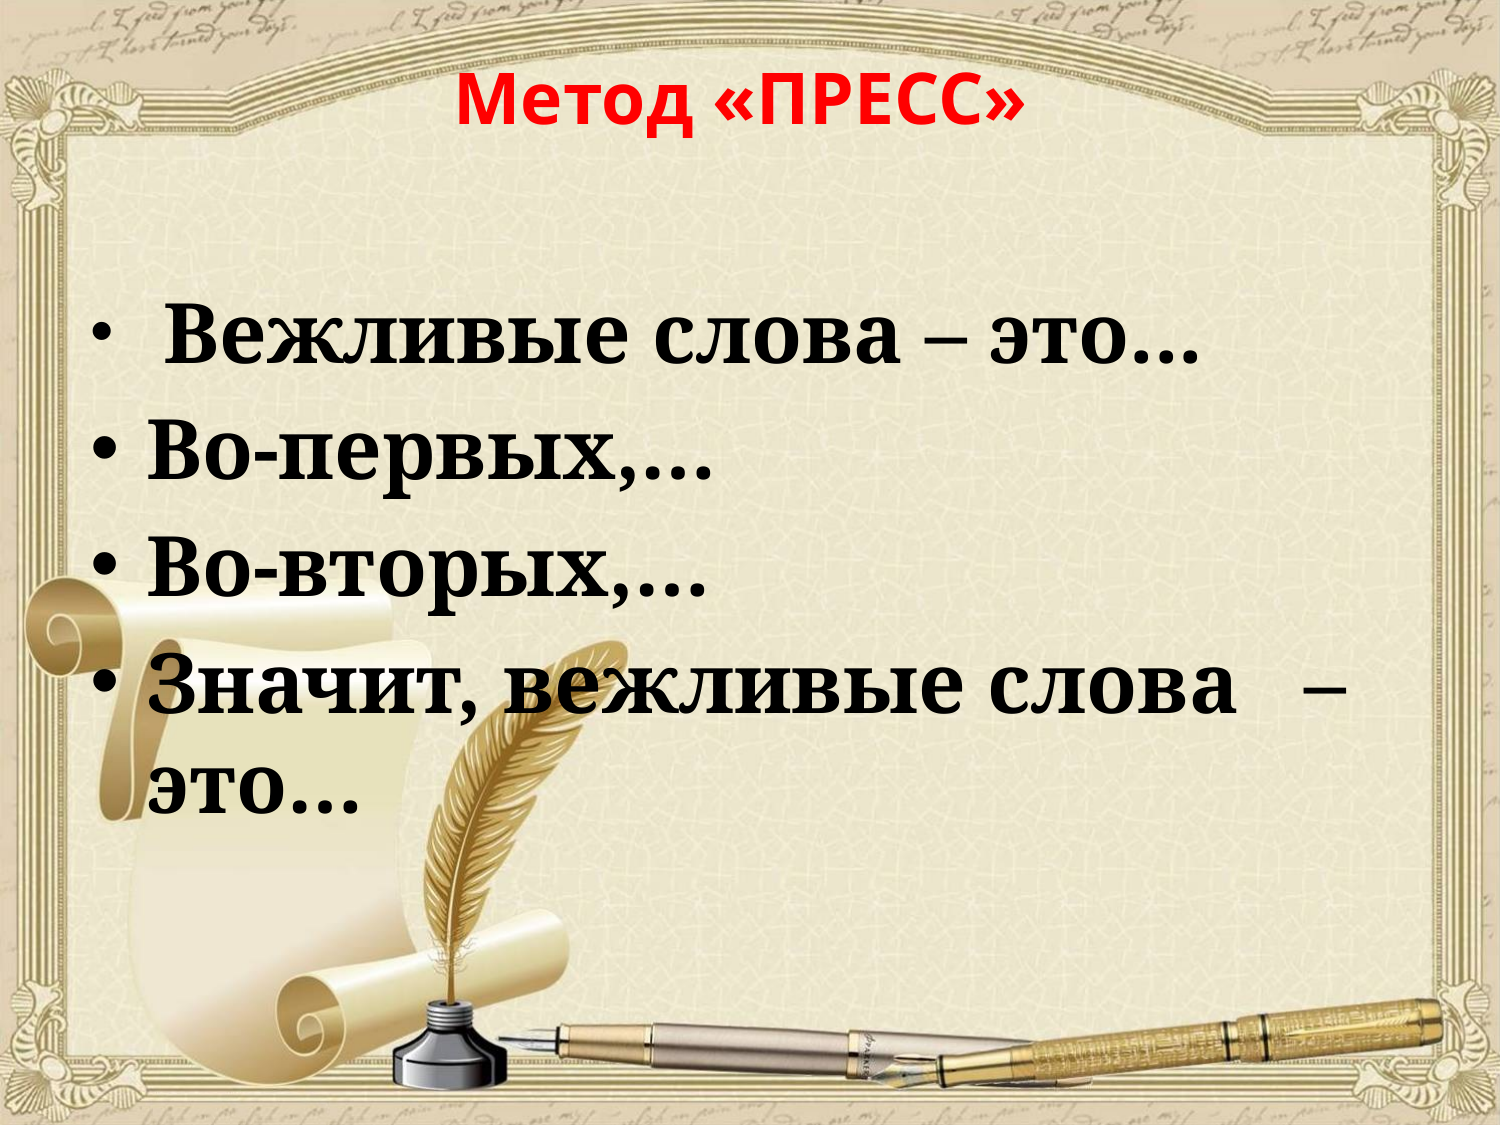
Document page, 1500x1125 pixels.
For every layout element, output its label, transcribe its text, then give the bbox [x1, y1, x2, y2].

picture [0, 0, 1500, 1125]
title Метод «ПРЕСС» [75, 45, 1425, 175]
list Вежливые слова – это... Во-первых,… Во-вторых,… Значит, вежливые слова – это… [75, 175, 1425, 1005]
